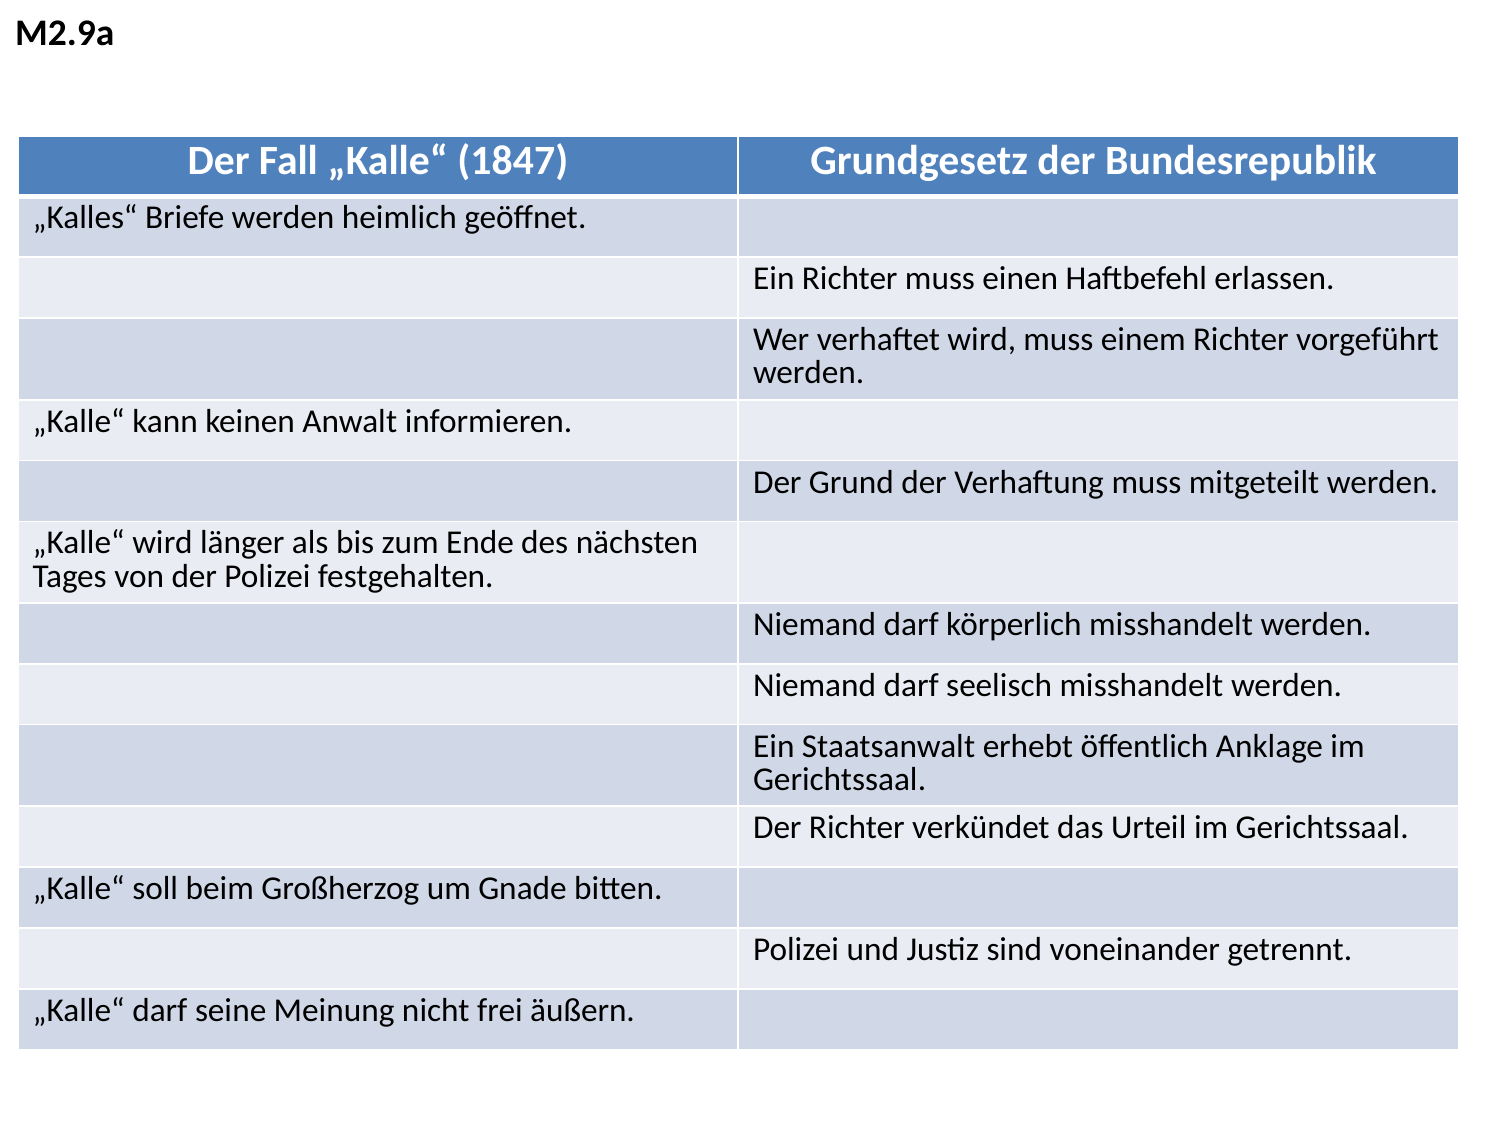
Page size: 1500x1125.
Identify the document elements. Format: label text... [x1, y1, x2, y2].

table_cell Der Richter verkündet das Urteil im Gerichtssaal. [739, 807, 1458, 866]
table_header Grundgesetz der Bundesrepublik [739, 137, 1458, 194]
table_cell [19, 604, 737, 663]
table_cell „Kalle“ kann keinen Anwalt informieren. [19, 401, 737, 460]
table_cell Wer verhaftet wird, muss einem Richter vorgeführt werden. [739, 319, 1458, 399]
table_cell [739, 868, 1458, 927]
table_cell „Kalles“ Briefe werden heimlich geöffnet. [19, 199, 737, 256]
table_cell [19, 807, 737, 866]
table_cell „Kalle“ wird länger als bis zum Ende des nächsten Tages von der Polizei festgehalten. [19, 522, 737, 602]
table_cell [739, 401, 1458, 460]
table_cell [739, 990, 1458, 1049]
table_cell [19, 725, 737, 805]
table_cell Niemand darf körperlich misshandelt werden. [739, 604, 1458, 663]
table_cell Polizei und Justiz sind voneinander getrennt. [739, 929, 1458, 988]
table_cell „Kalle“ darf seine Meinung nicht frei äußern. [19, 990, 737, 1049]
table_cell [19, 258, 737, 317]
table_cell [739, 199, 1458, 256]
table_cell Der Grund der Verhaftung muss mitgeteilt werden. [739, 461, 1458, 521]
table_cell „Kalle“ soll beim Großherzog um Gnade bitten. [19, 868, 737, 927]
table_cell [19, 319, 737, 399]
table_cell [19, 929, 737, 988]
table_cell Ein Staatsanwalt erhebt öffentlich Anklage im Gerichtssaal. [739, 725, 1458, 805]
table_header Der Fall „Kalle“ (1847) [19, 137, 737, 194]
text_box M2.9a [0, 0, 160, 61]
table_cell Ein Richter muss einen Haftbefehl erlassen. [739, 258, 1458, 317]
table_cell [739, 522, 1458, 602]
table_cell [19, 461, 737, 521]
table_cell [19, 665, 737, 724]
table_cell Niemand darf seelisch misshandelt werden. [739, 665, 1458, 724]
